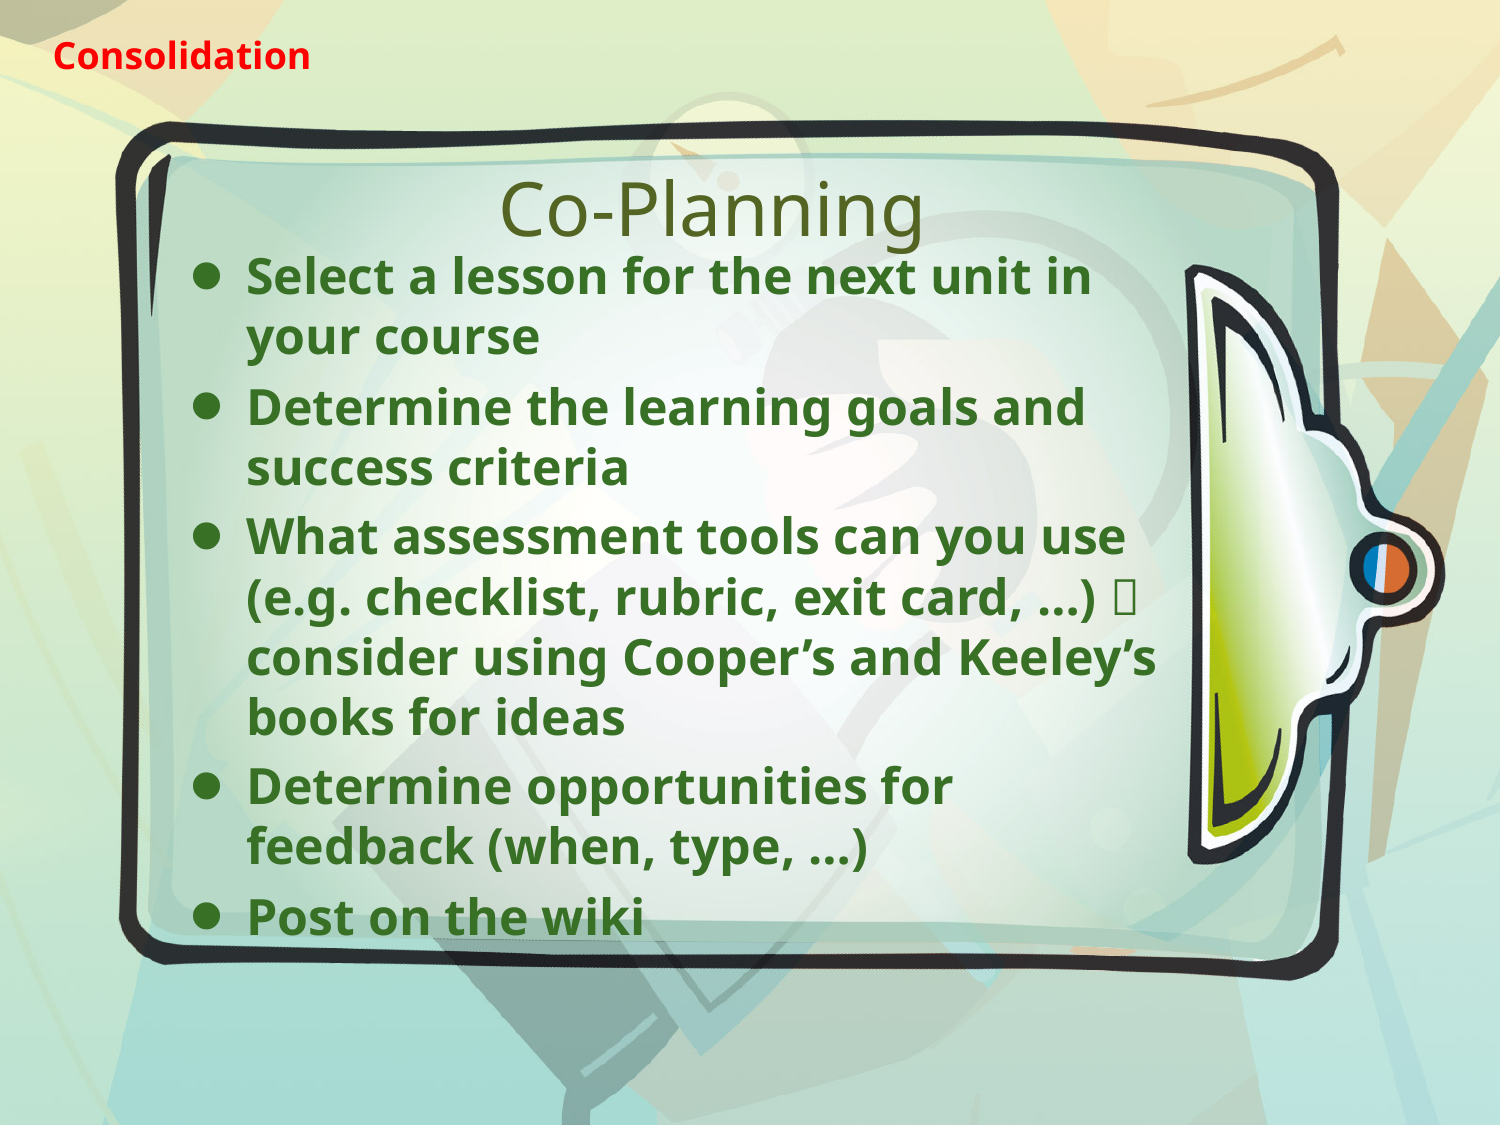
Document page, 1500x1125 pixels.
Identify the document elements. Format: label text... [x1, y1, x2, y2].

picture [0, 0, 1500, 1125]
list Select a lesson for the next unit in your course Determine the learning goals and success criteria What assessment tools can you use (e.g. checklist, rubric, exit card, …)  consider using Cooper’s and Keeley’s books for ideas Determine opportunities for feedback (when, type, …) Post on the wiki [174, 237, 1176, 1001]
title Co-Planning [174, 149, 1251, 263]
text_box Consolidation [37, 24, 327, 85]
